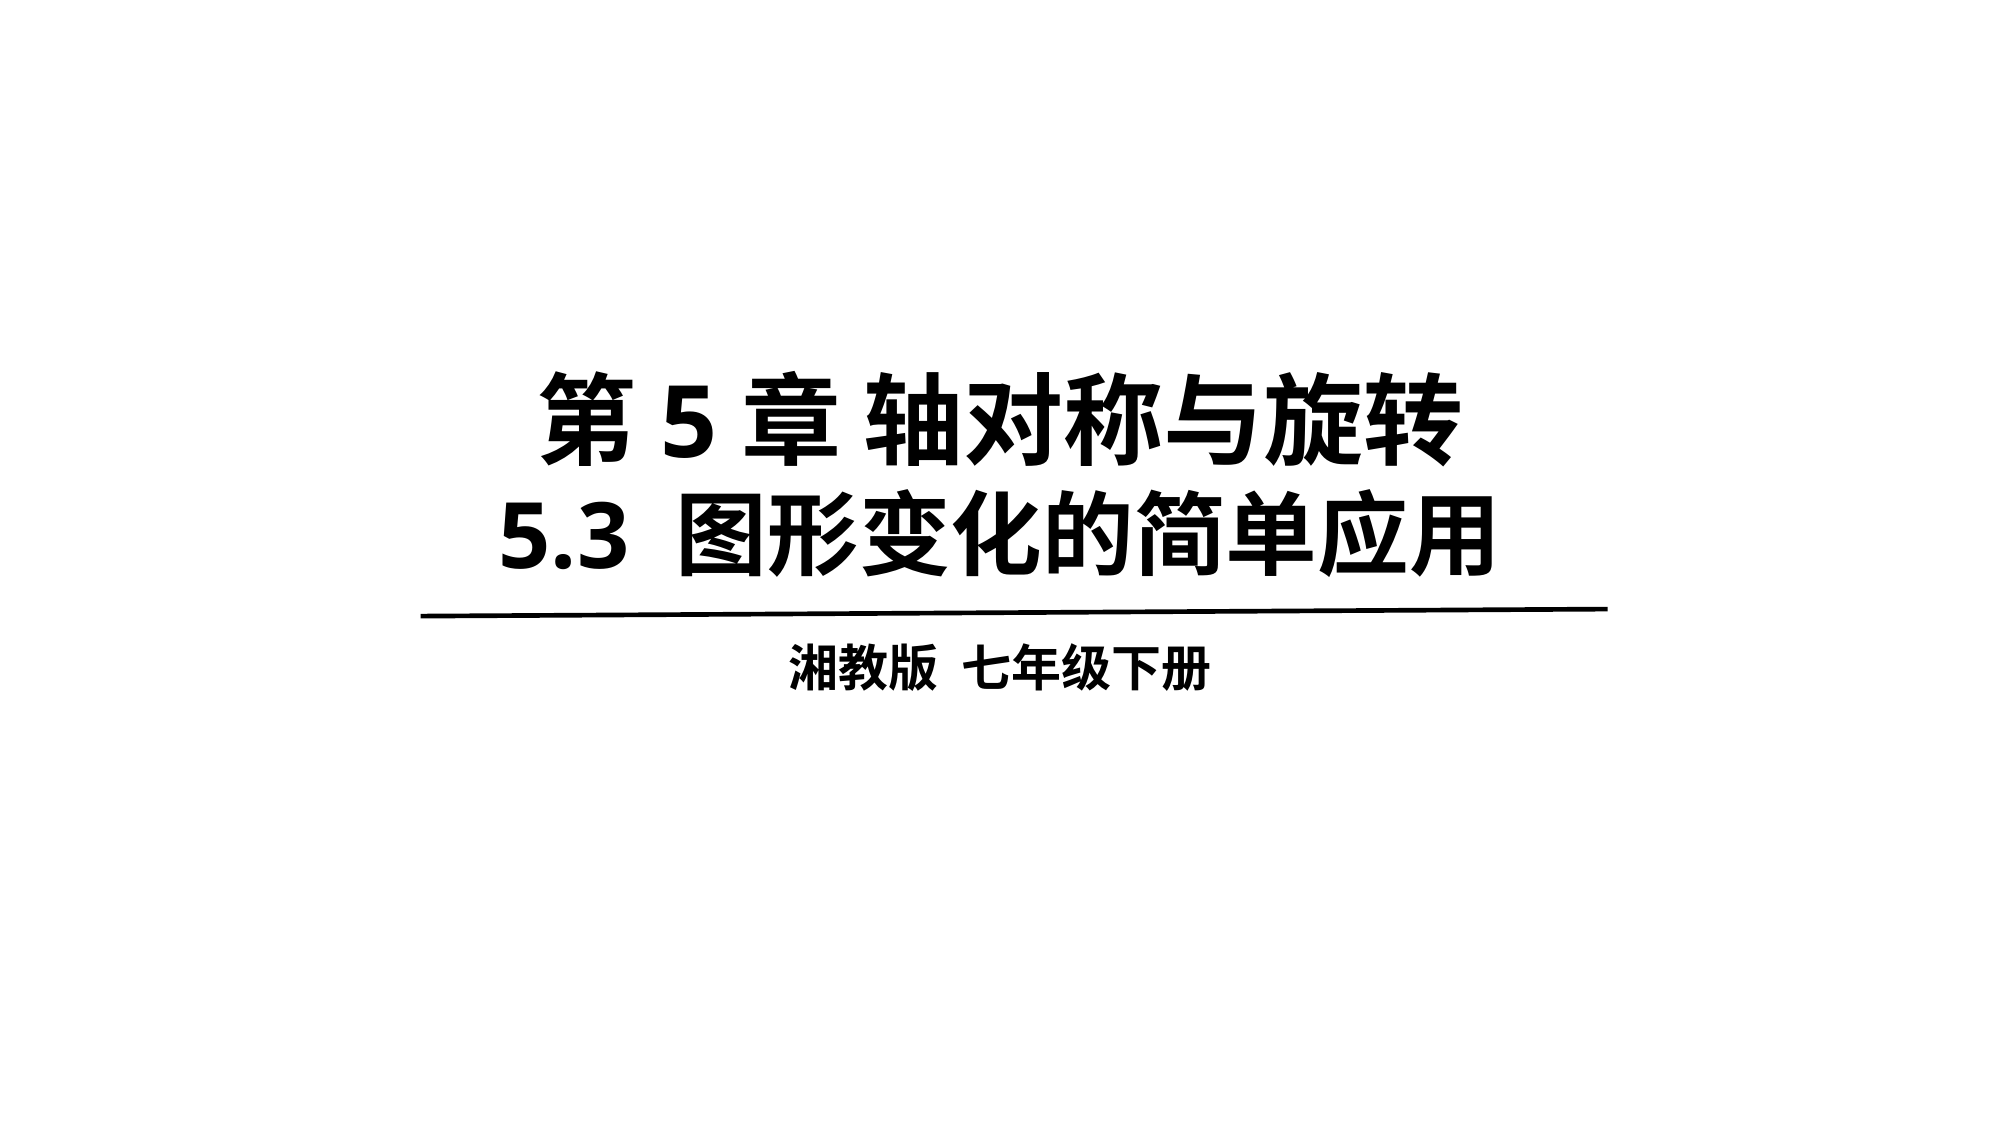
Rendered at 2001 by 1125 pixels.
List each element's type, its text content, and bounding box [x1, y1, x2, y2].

text_box 湘教版 七年级下册 [249, 629, 1750, 704]
text_box 第5章 轴对称与旋转 5.3 图形变化的简单应用 [249, 350, 1750, 595]
